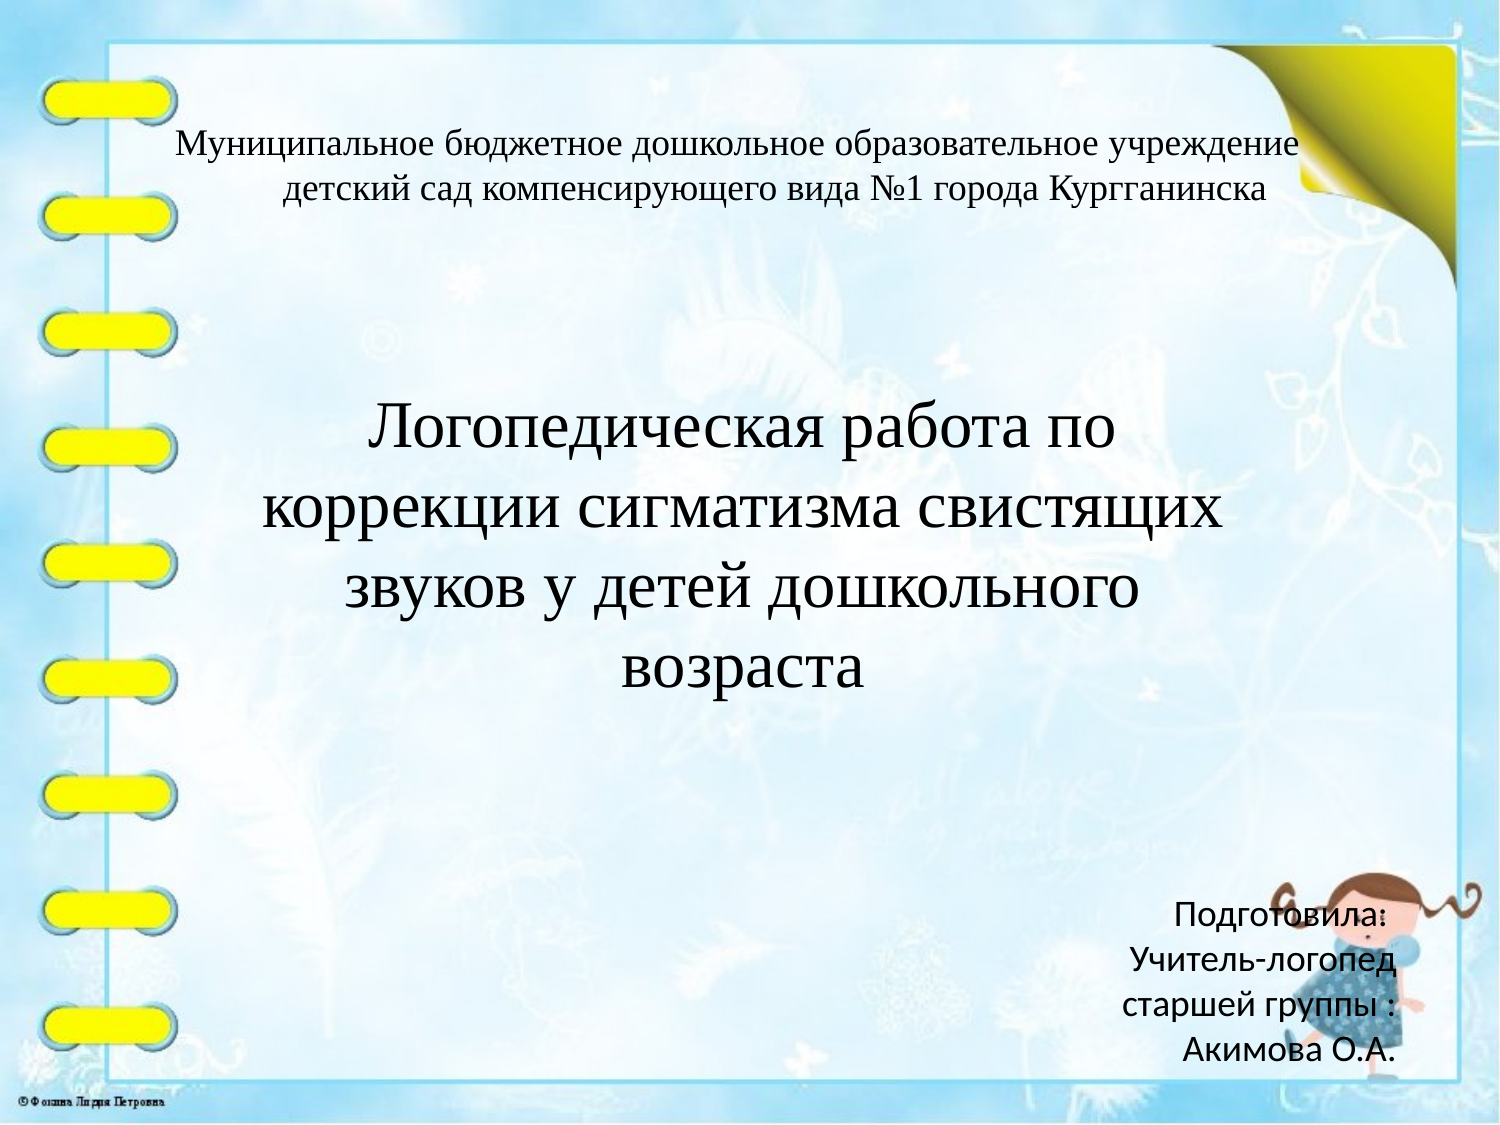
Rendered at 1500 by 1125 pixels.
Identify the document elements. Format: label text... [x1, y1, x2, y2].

subtitle Логопедическая работа по коррекции сигматизма свистящих звуков у детей дошкольного возраста [218, 373, 1269, 787]
picture [0, 0, 1500, 1125]
title Муниципальное бюджетное дошкольное образовательное учреждение детский сад компенсирующего вида №1 города Кургганинска [100, 42, 1376, 284]
text_box Подготовила: Учитель-логопед старшей группы : Акимова О.А. [998, 881, 1412, 1077]
